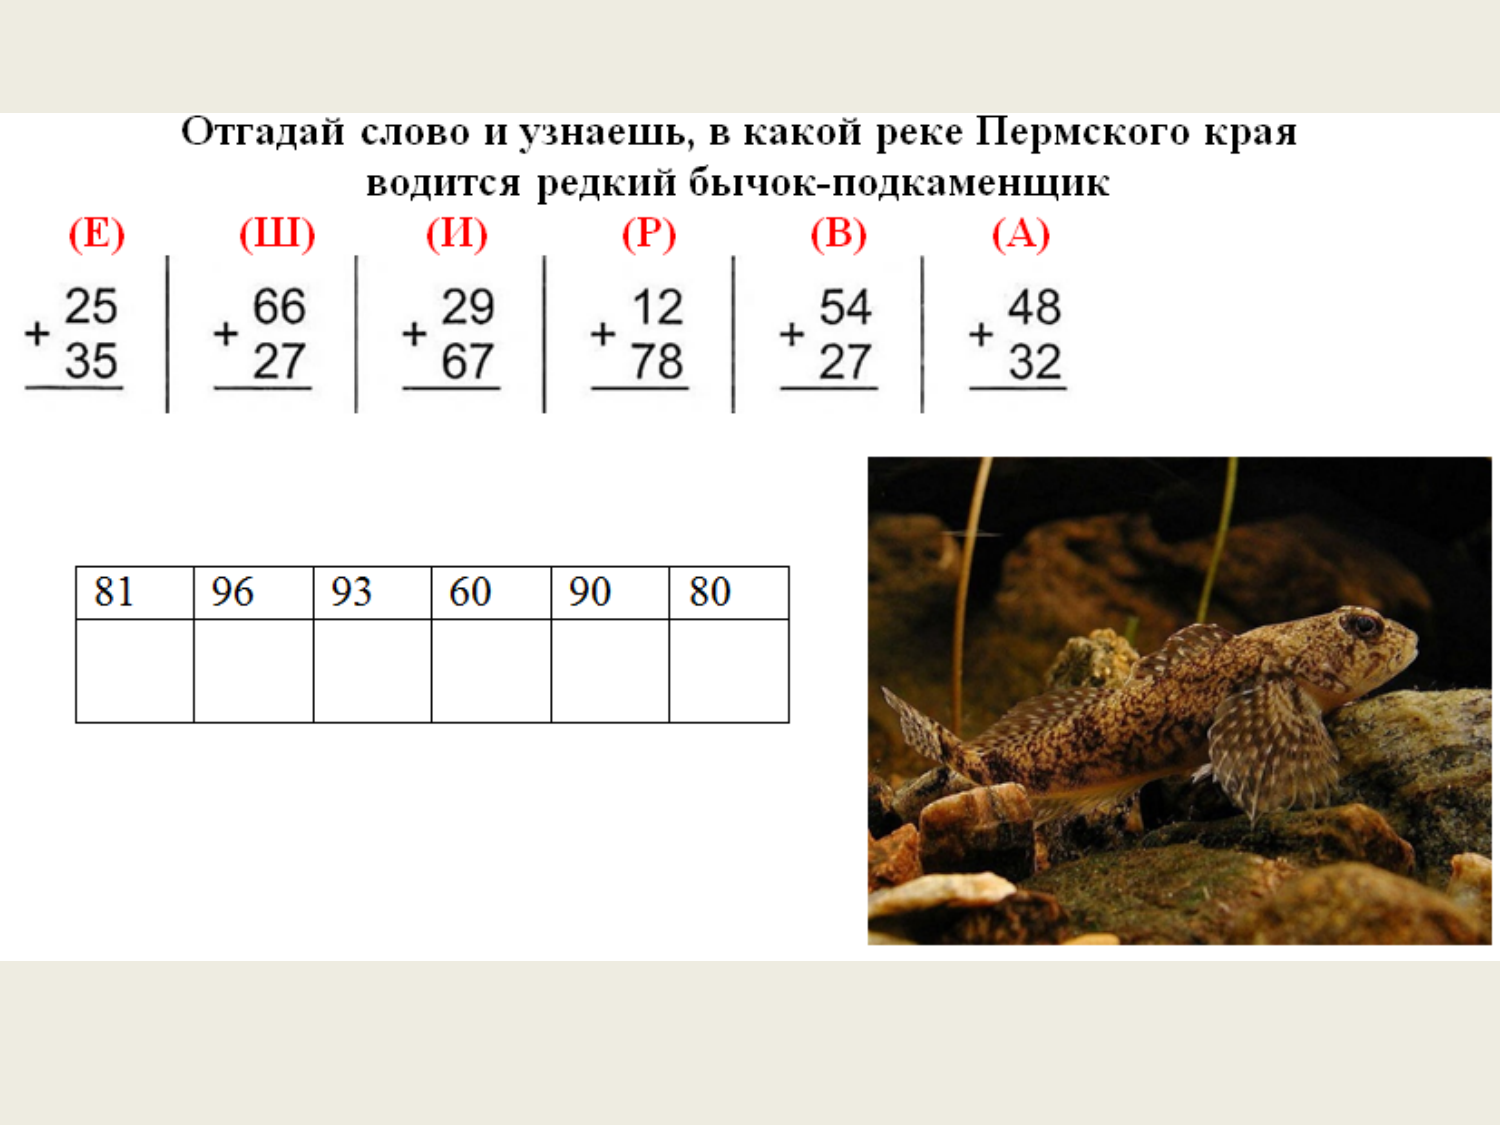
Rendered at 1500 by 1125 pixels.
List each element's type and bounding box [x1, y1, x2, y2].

picture [0, 113, 1500, 961]
